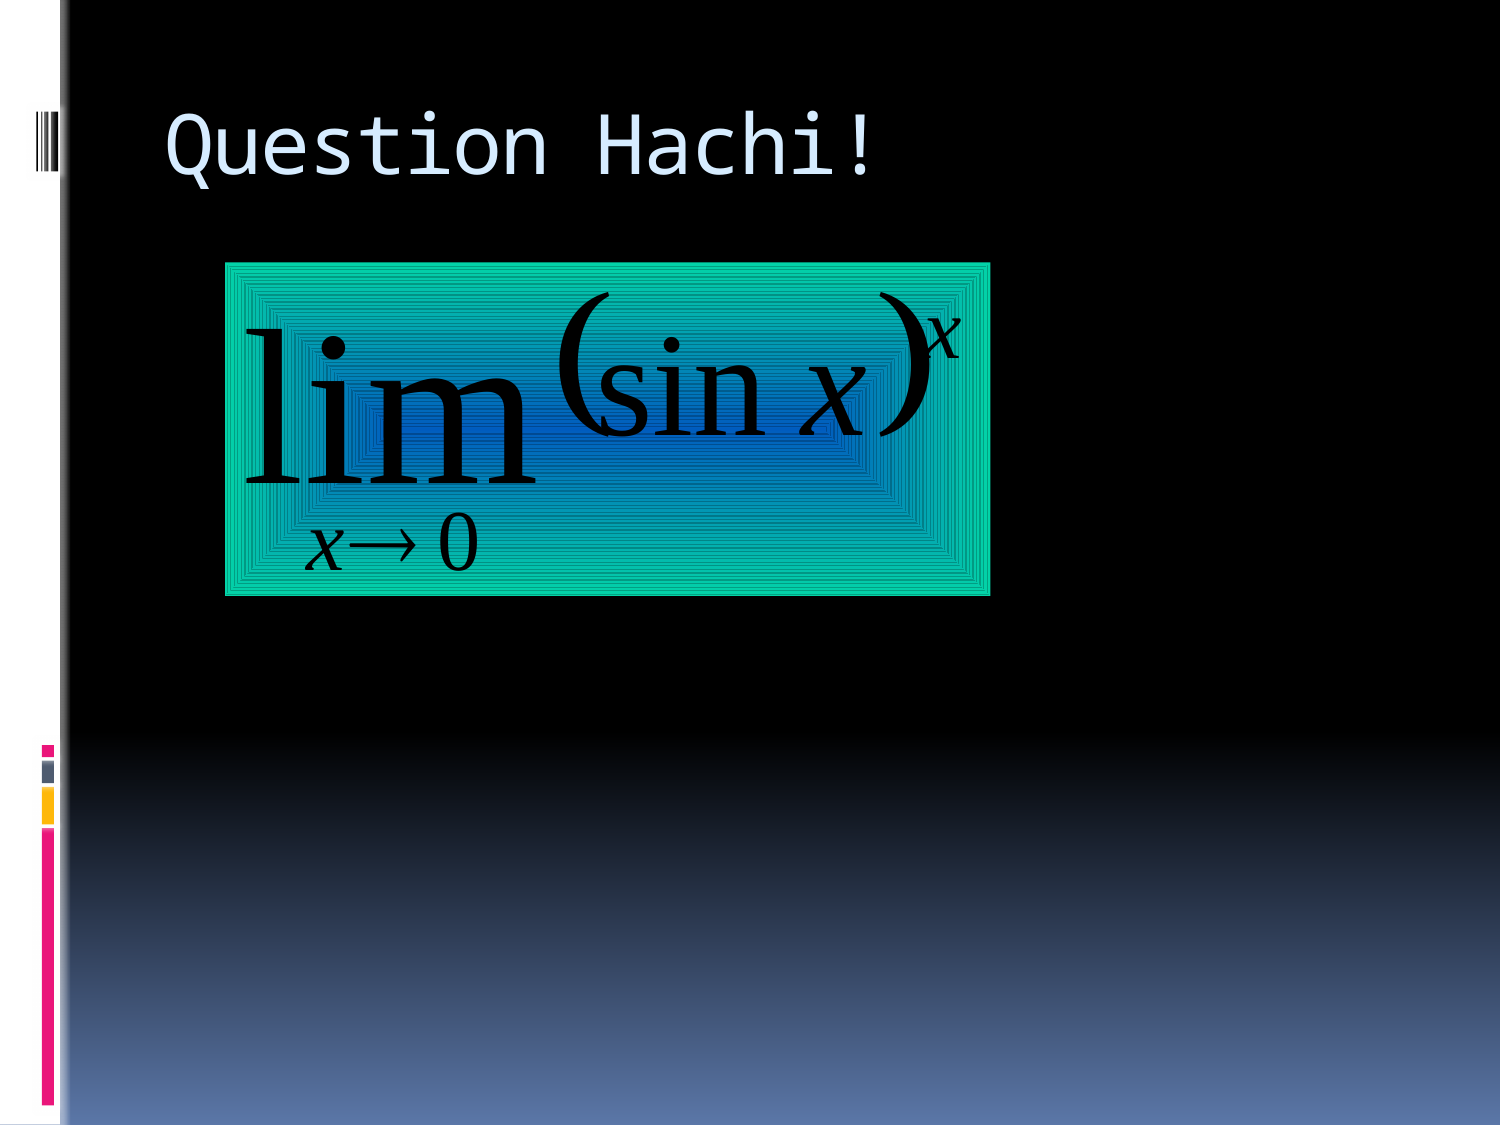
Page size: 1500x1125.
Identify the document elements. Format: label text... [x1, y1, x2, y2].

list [224, 261, 991, 597]
title Question Hachi! [150, 83, 1425, 234]
